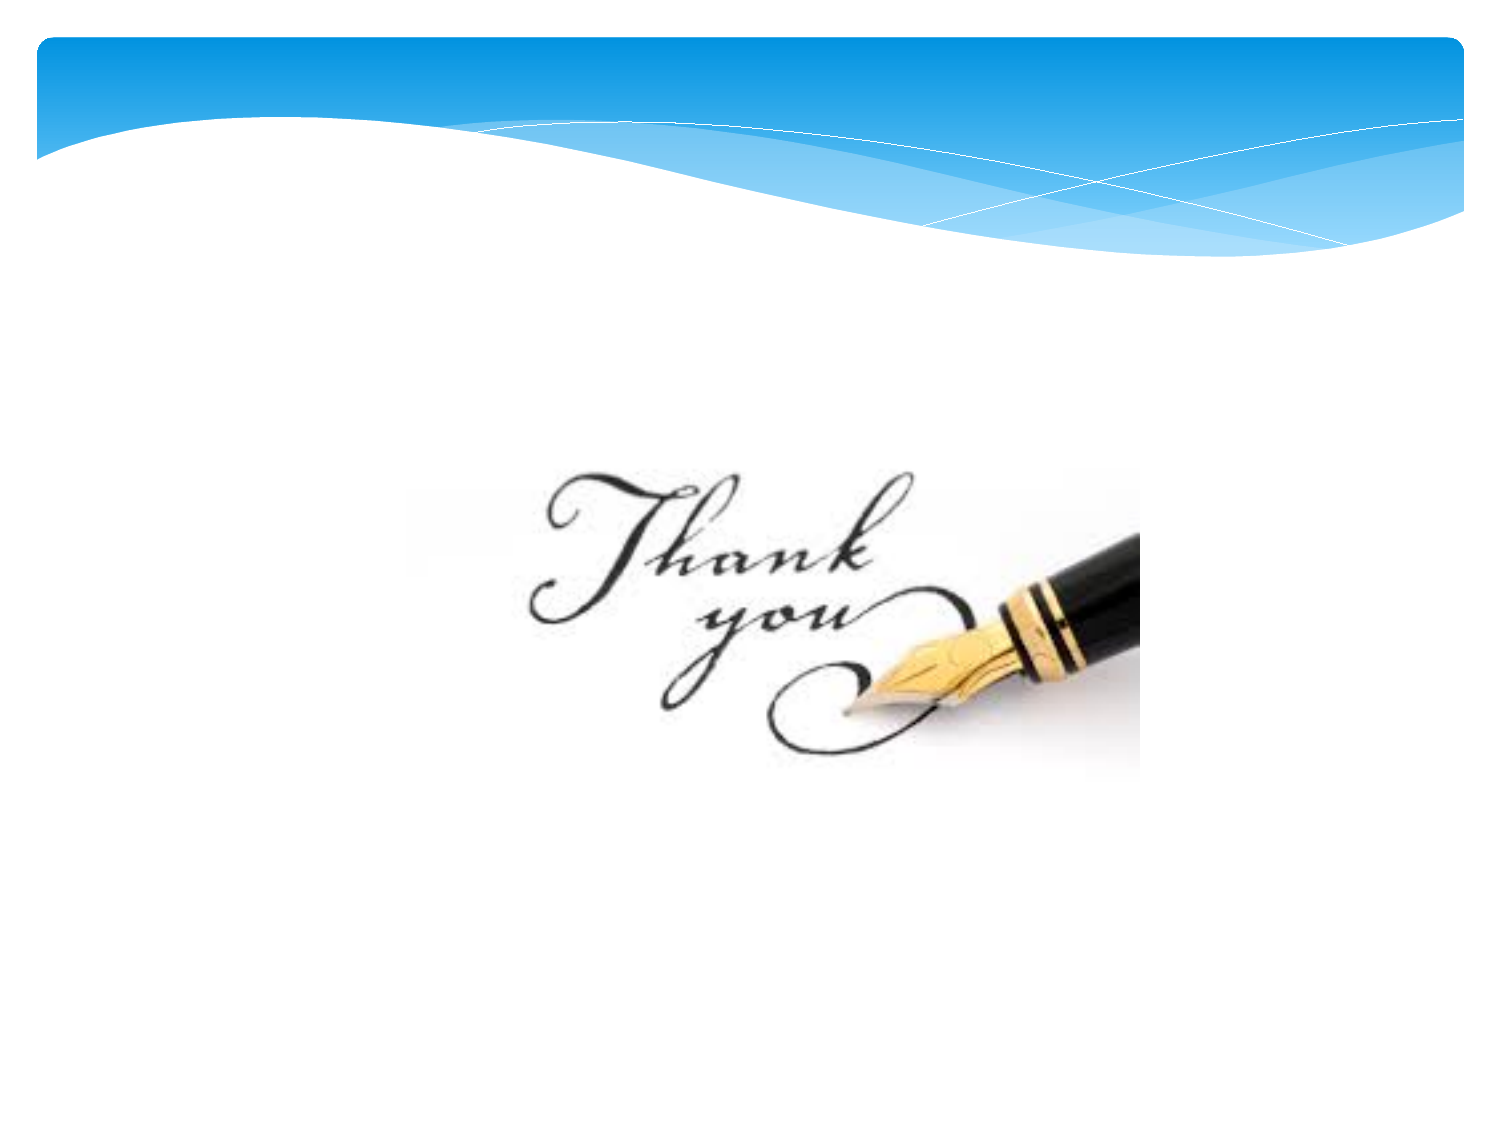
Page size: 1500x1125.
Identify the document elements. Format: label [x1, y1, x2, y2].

picture [406, 385, 1141, 872]
